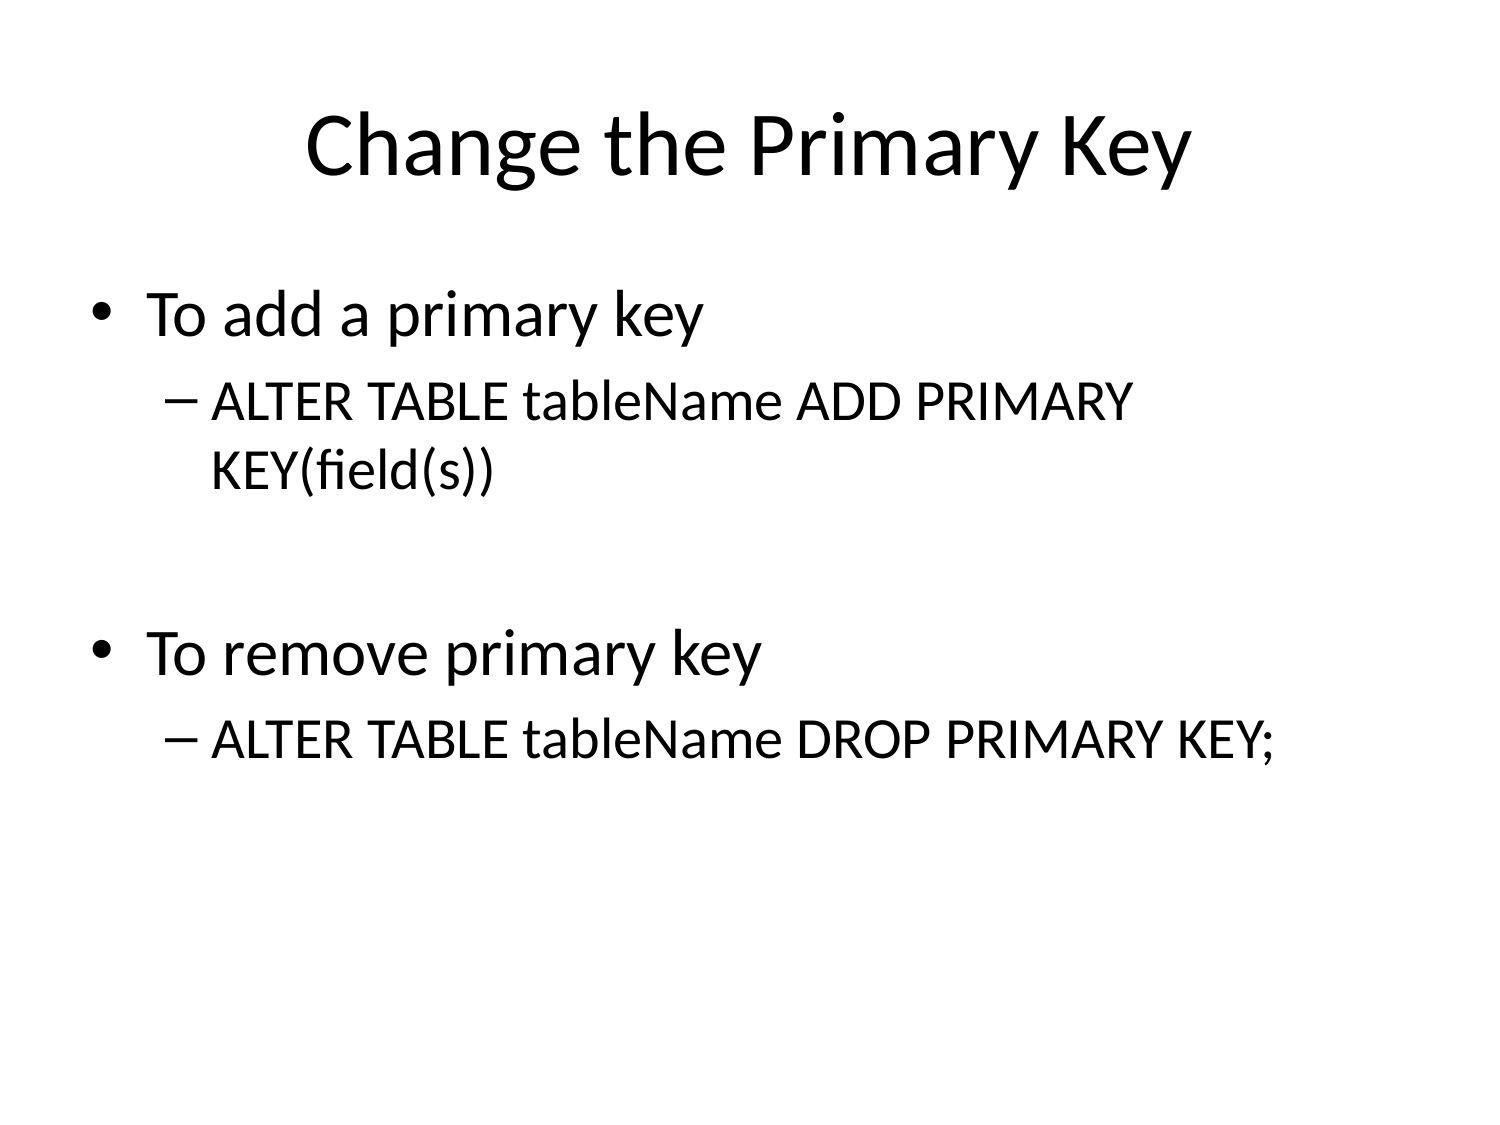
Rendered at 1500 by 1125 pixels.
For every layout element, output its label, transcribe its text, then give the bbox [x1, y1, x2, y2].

title Change the Primary Key [75, 45, 1425, 233]
list To add a primary key ALTER TABLE tableName ADD PRIMARY KEY(field(s)) To remove primary key ALTER TABLE tableName DROP PRIMARY KEY; [75, 262, 1425, 1005]
